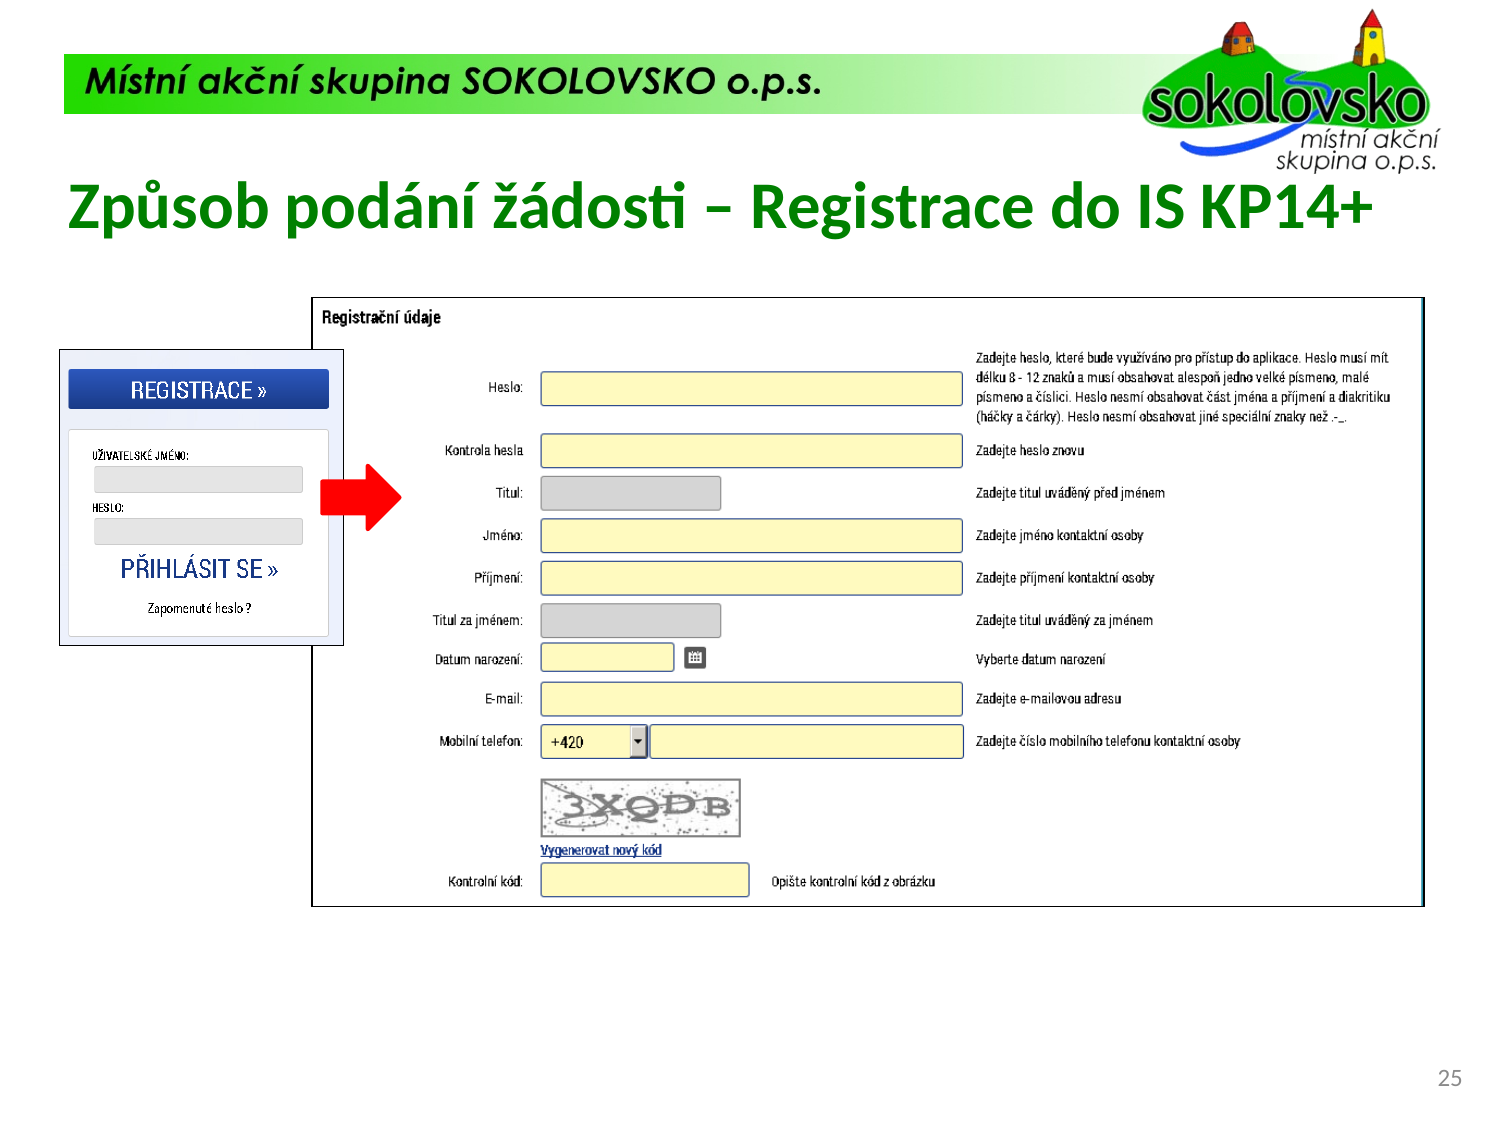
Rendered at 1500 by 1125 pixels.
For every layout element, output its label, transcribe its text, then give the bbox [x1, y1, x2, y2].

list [312, 297, 1424, 906]
title Způsob podání žádosti – Registrace do IS KP14+ [53, 137, 1404, 268]
picture [64, 0, 1455, 197]
picture [59, 349, 344, 646]
slide_number 25 [1128, 1046, 1478, 1107]
